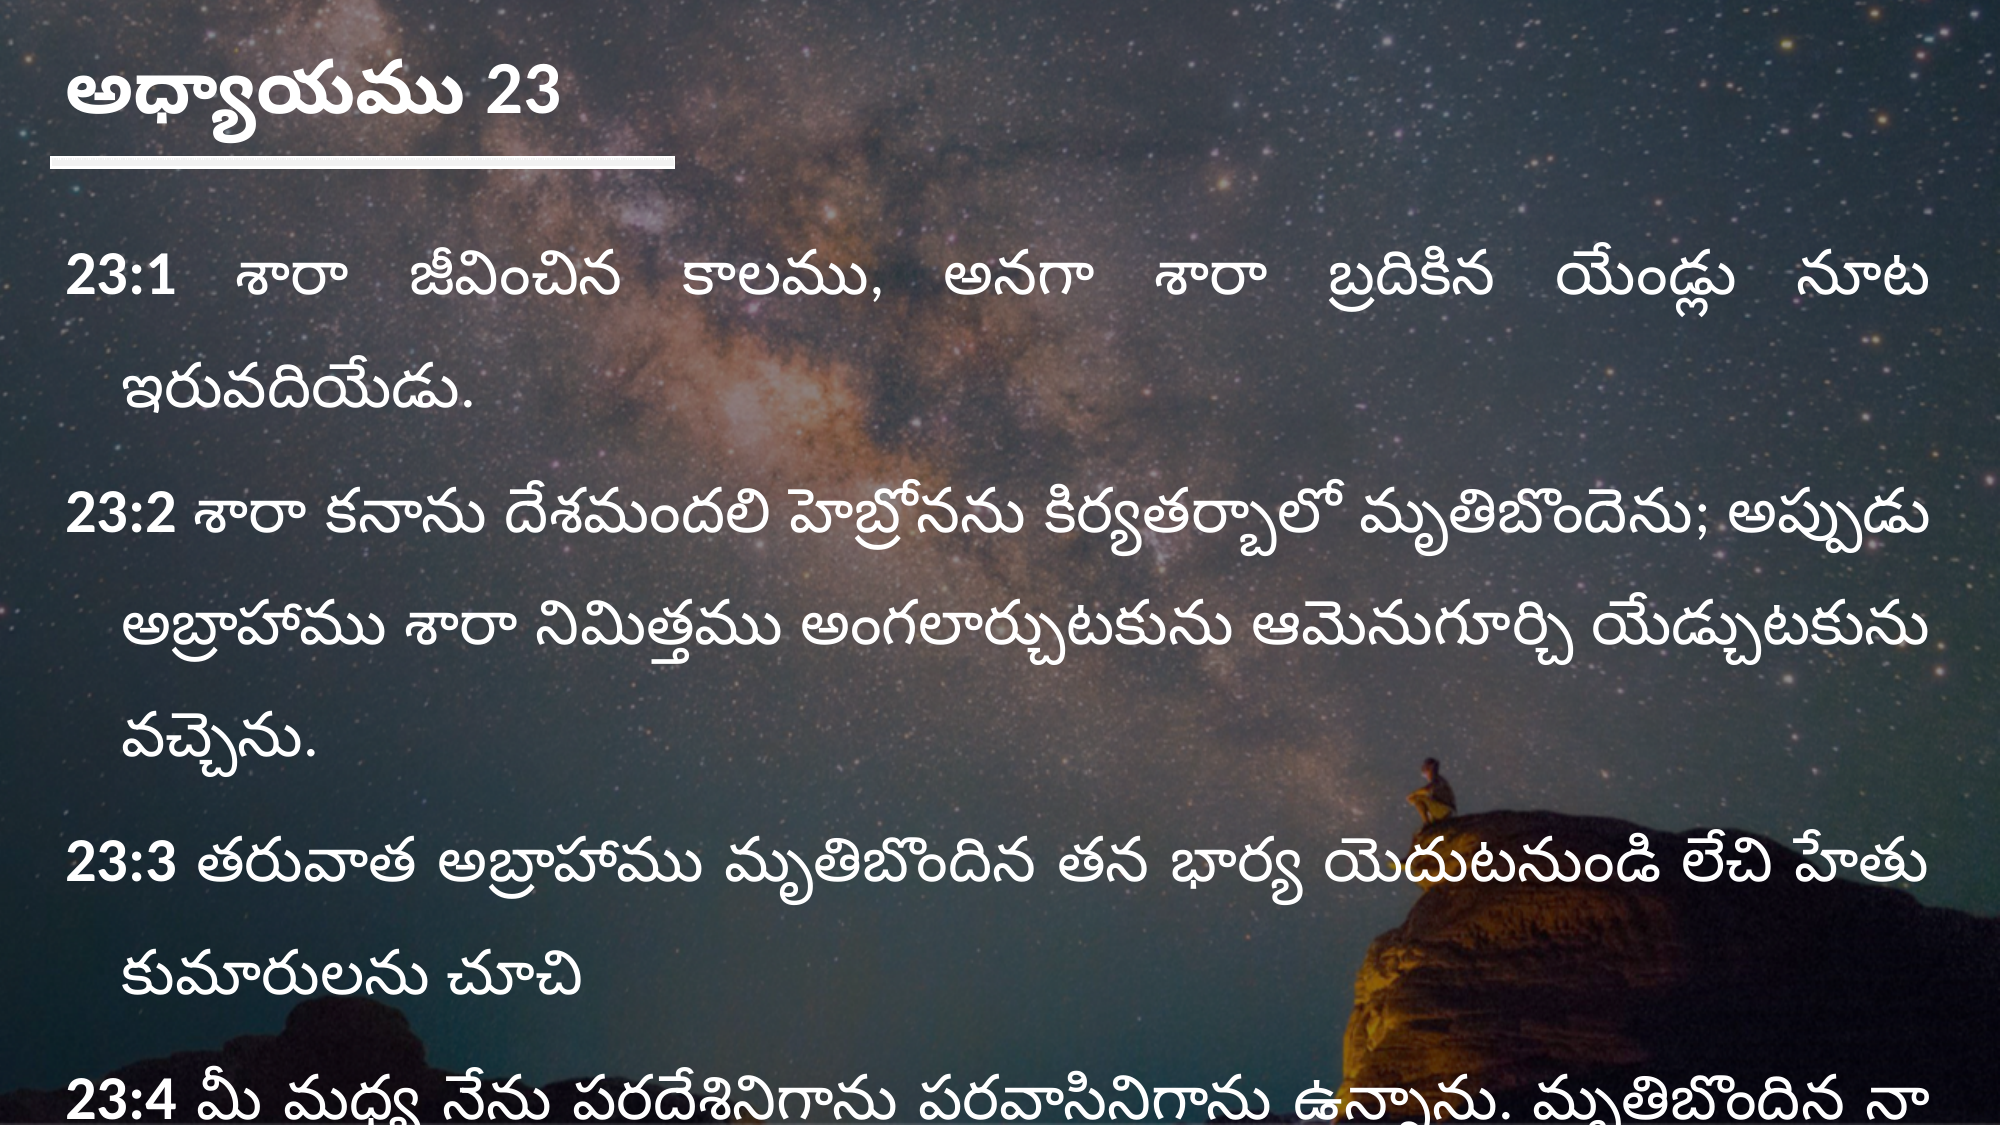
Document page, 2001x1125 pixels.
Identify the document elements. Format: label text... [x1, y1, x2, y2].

list 23:1 శారా జీవించిన కాలము, అనగా శారా బ్రదికిన యేండ్లు నూట ఇరువదియేడు. 23:2 శారా కనాను దేశమందలి హెబ్రోనను కిర్యతర్బాలో మృతిబొందెను; అప్పుడు అబ్రాహాము శారా నిమిత్తము అంగలార్చుటకును ఆమెనుగూర్చి యేడ్చుటకును వచ్చెను. 23:3 తరువాత అబ్రాహాము మృతిబొందిన తన భార్య యెదుటనుండి లేచి హేతు కుమారులను చూచి 23:4 మీ మధ్య నేను పరదేశినిగాను పరవాసినిగాను ఉన్నాను. మృతిబొందిన నా భార్య నా కన్నులయెదుట ఉండకుండ, ఆమెను పాతిపెట్టుటకు మీతావున నా కొక శ్మశానభూమిని స్వాస్థ్యముగా ఇయ్యుడని అడుగగా [50, 187, 1946, 1063]
title అధ్యాయము 23 [50, 0, 1925, 167]
picture [0, 0, 2000, 1125]
